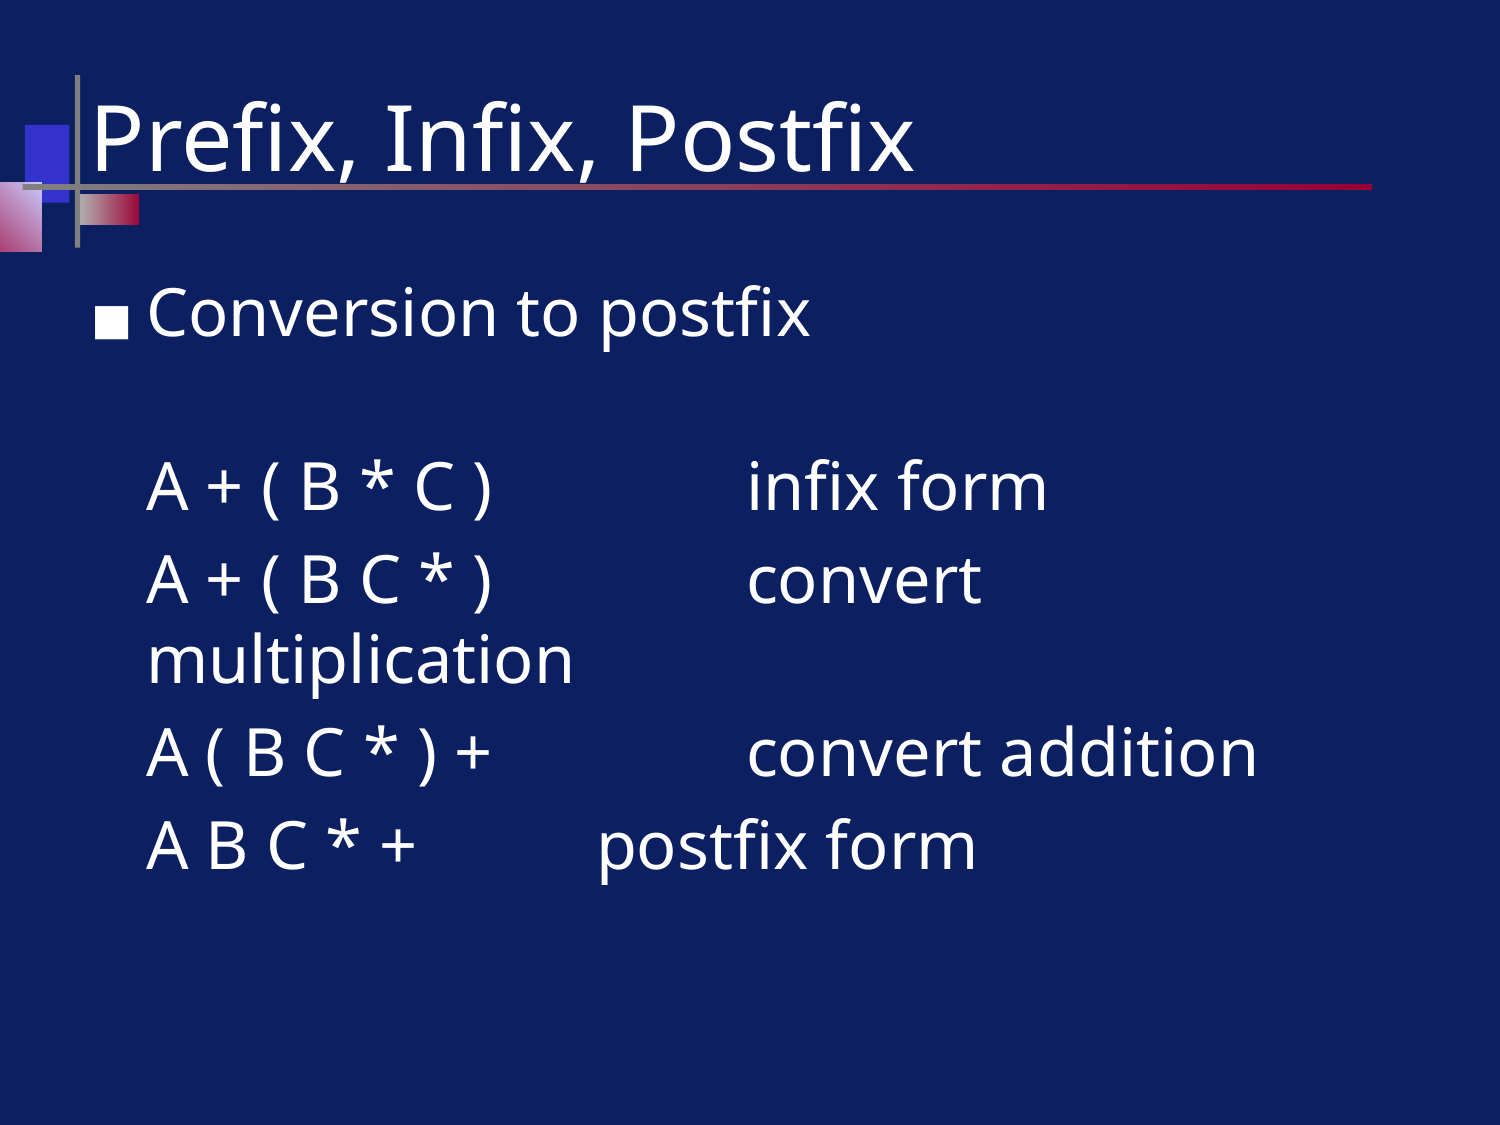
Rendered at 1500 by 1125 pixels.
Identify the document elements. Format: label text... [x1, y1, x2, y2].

title Prefix, Infix, Postfix [74, 59, 1425, 210]
list Conversion to postfix A + ( B * C ) infix form A + ( B C * ) convert multiplication A ( B C * ) + convert addition A B C * + postfix form [74, 262, 1425, 1013]
